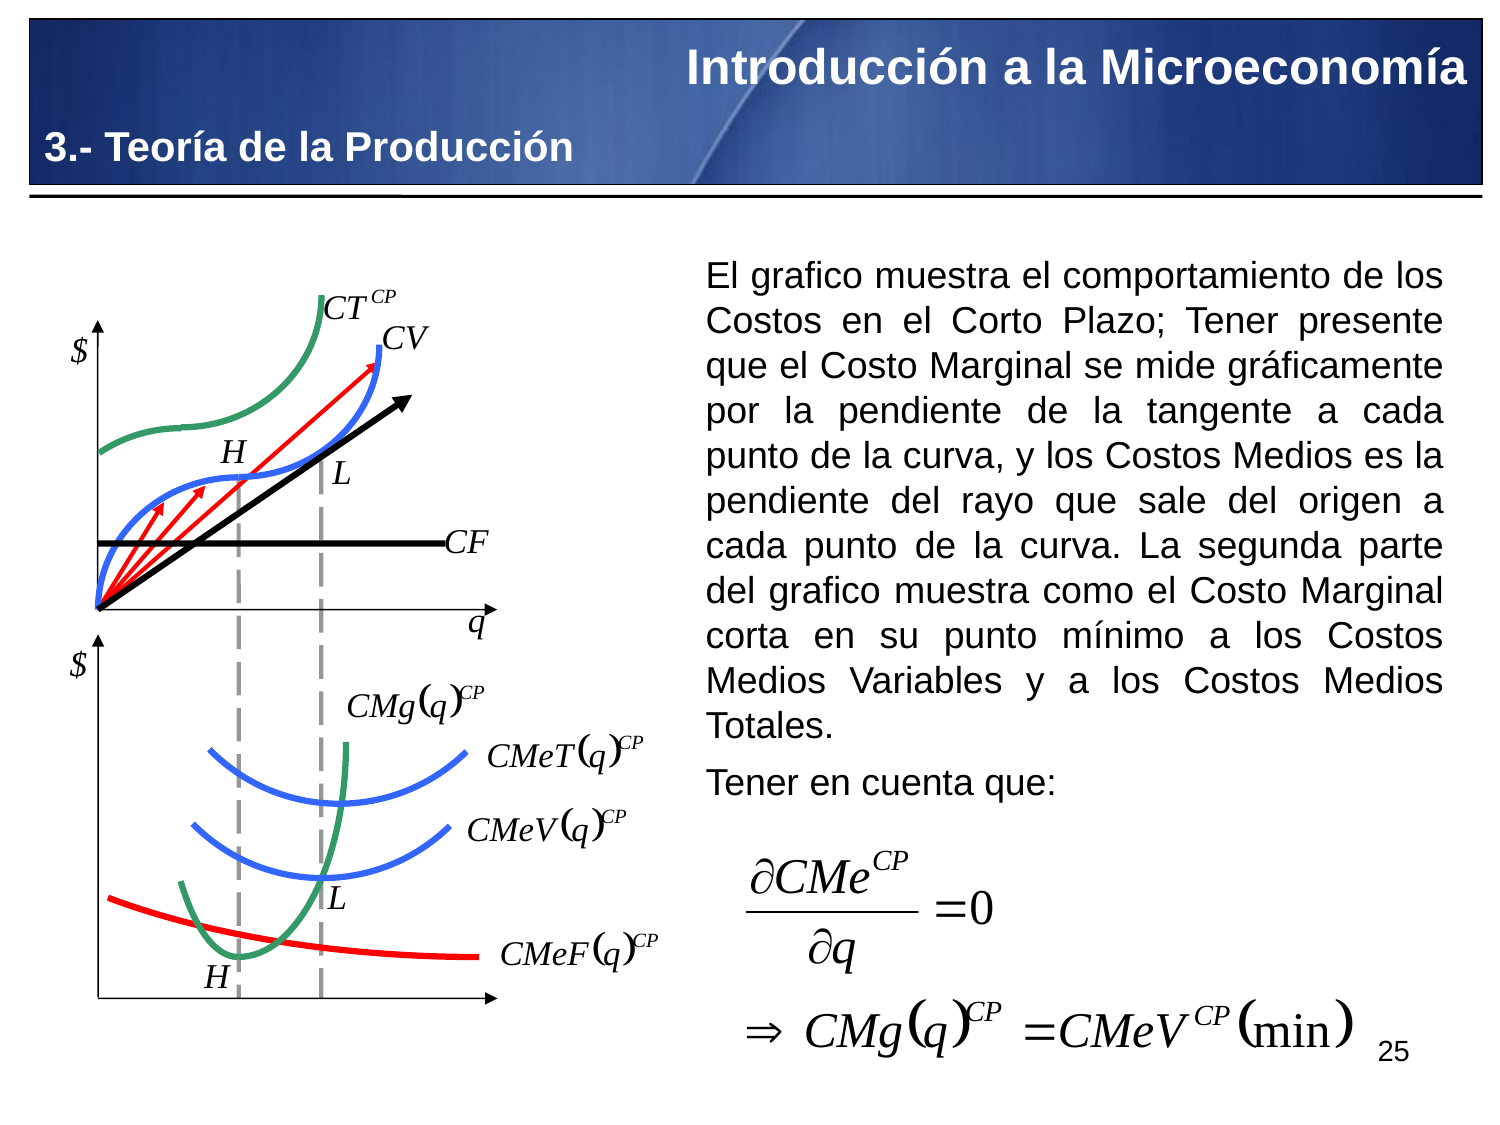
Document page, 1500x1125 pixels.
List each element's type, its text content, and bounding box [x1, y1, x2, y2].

text_box 3.- Teoría de la Producción [29, 112, 632, 178]
text_box Introducción a la Microeconomía [608, 26, 1483, 102]
text_box [29, 19, 1483, 185]
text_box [64, 281, 665, 999]
text_box El grafico muestra el comportamiento de los Costos en el Corto Plazo; Tener presente que el Costo Marginal se mide gráficamente por la pendiente de la tangente a cada punto de la curva, y los Costos Medios es la pendiente del rayo que sale del origen a cada punto de la curva. La segunda parte del grafico muestra como el Costo Marginal corta en su punto mínimo a los Costos Medios Variables y a los Costos Medios Totales. Tener en cuenta que: [690, 526, 1459, 811]
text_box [737, 836, 1355, 1071]
text_box El grafico muestra el comportamiento de los Costos en el Corto Plazo; Tener presente que el Costo Marginal se mide gráficamente por la pendiente de la tangente a cada punto de la curva, y los Costos Medios es la pendiente del rayo que sale del origen a cada punto de la curva. La segunda parte del grafico muestra como el Costo Marginal corta en su punto mínimo a los Costos Medios Variables y a los Costos Medios Totales. Tener en cuenta que: [690, 243, 1459, 524]
slide_number 25 [1074, 1024, 1426, 1103]
